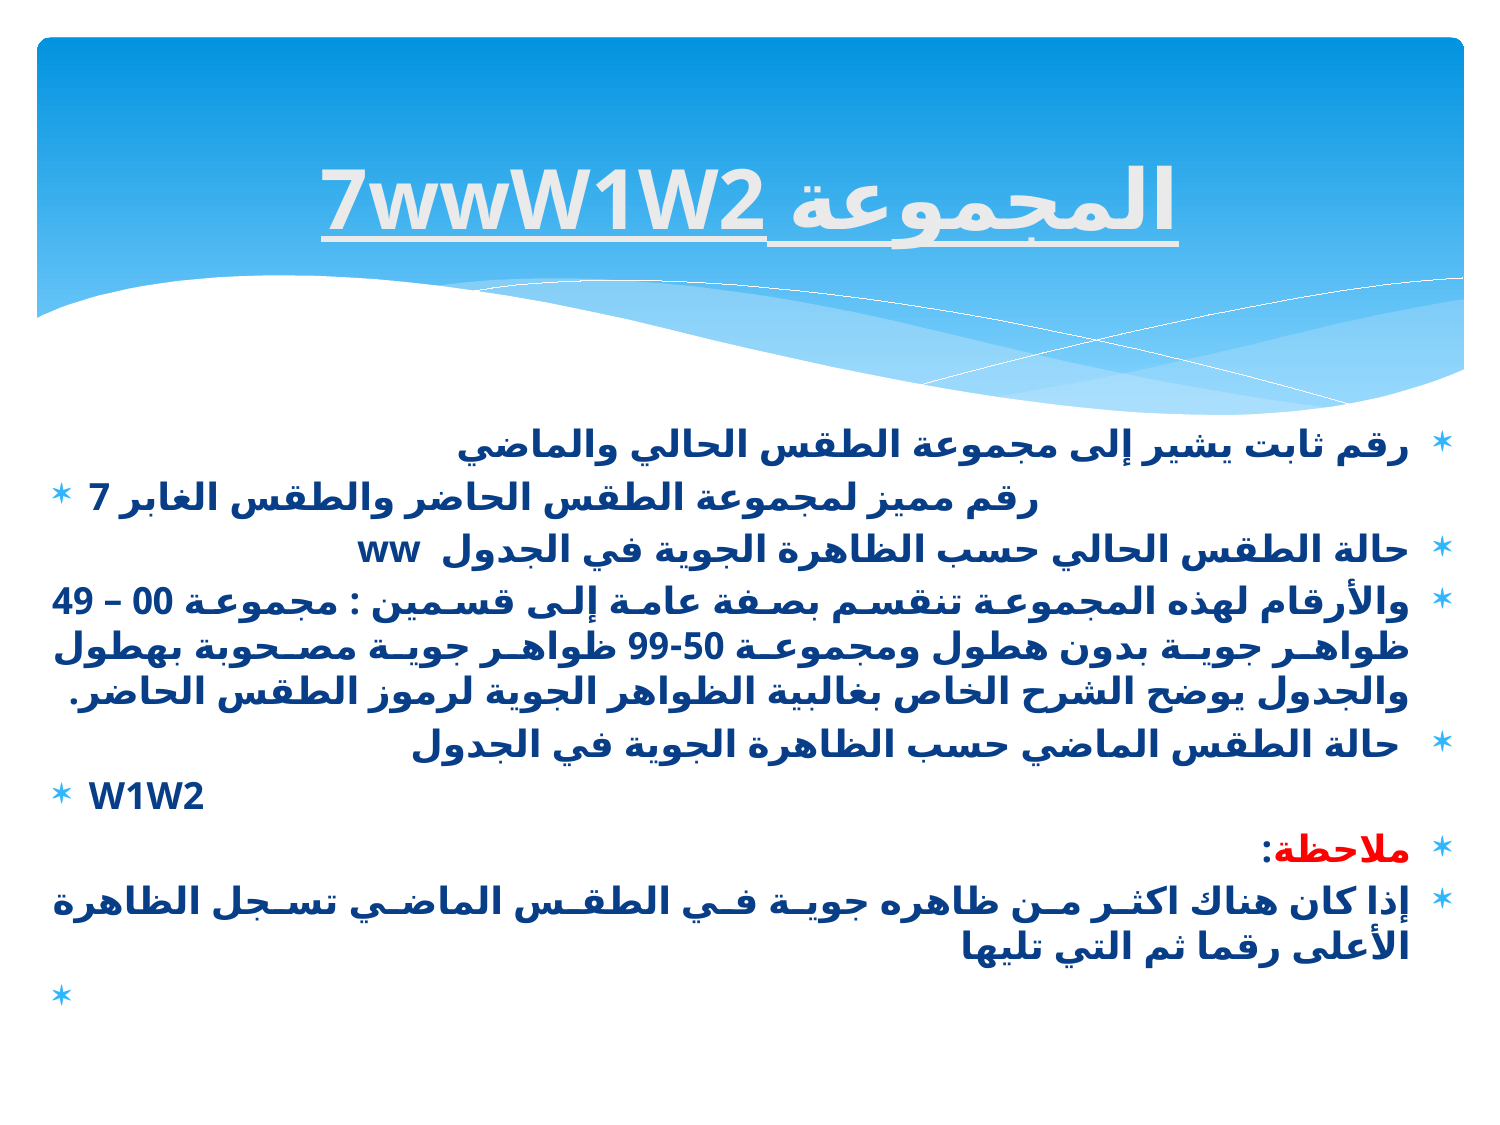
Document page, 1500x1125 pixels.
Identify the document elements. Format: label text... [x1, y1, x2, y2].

title المجموعة 7wwW1W2 [75, 55, 1425, 338]
list رقم ثابت يشير إلى مجموعة الطقس الحالي والماضي 7 رقم مميز لمجموعة الطقس الحاضر والطقس الغابر حالة الطقس الحالي حسب الظاهرة الجوية في الجدول ww والأرقام لهذه المجموعة تنقسم بصفة عامة إلى قسمين : مجموعة 00 – 49 ظواهر جوية بدون هطول ومجموعة 50-99 ظواهر جوية مصحوبة بهطول والجدول يوضح الشرح الخاص بغالبية الظواهر الجوية لرموز الطقس الحاضر. حالة الطقس الماضي حسب الظاهرة الجوية في الجدول W1W2 ملاحظة: إذا كان هناك اكثر من ظاهره جوية في الطقس الماضي تسجل الظاهرة الأعلى رقما ثم التي تليها [37, 412, 1463, 1075]
